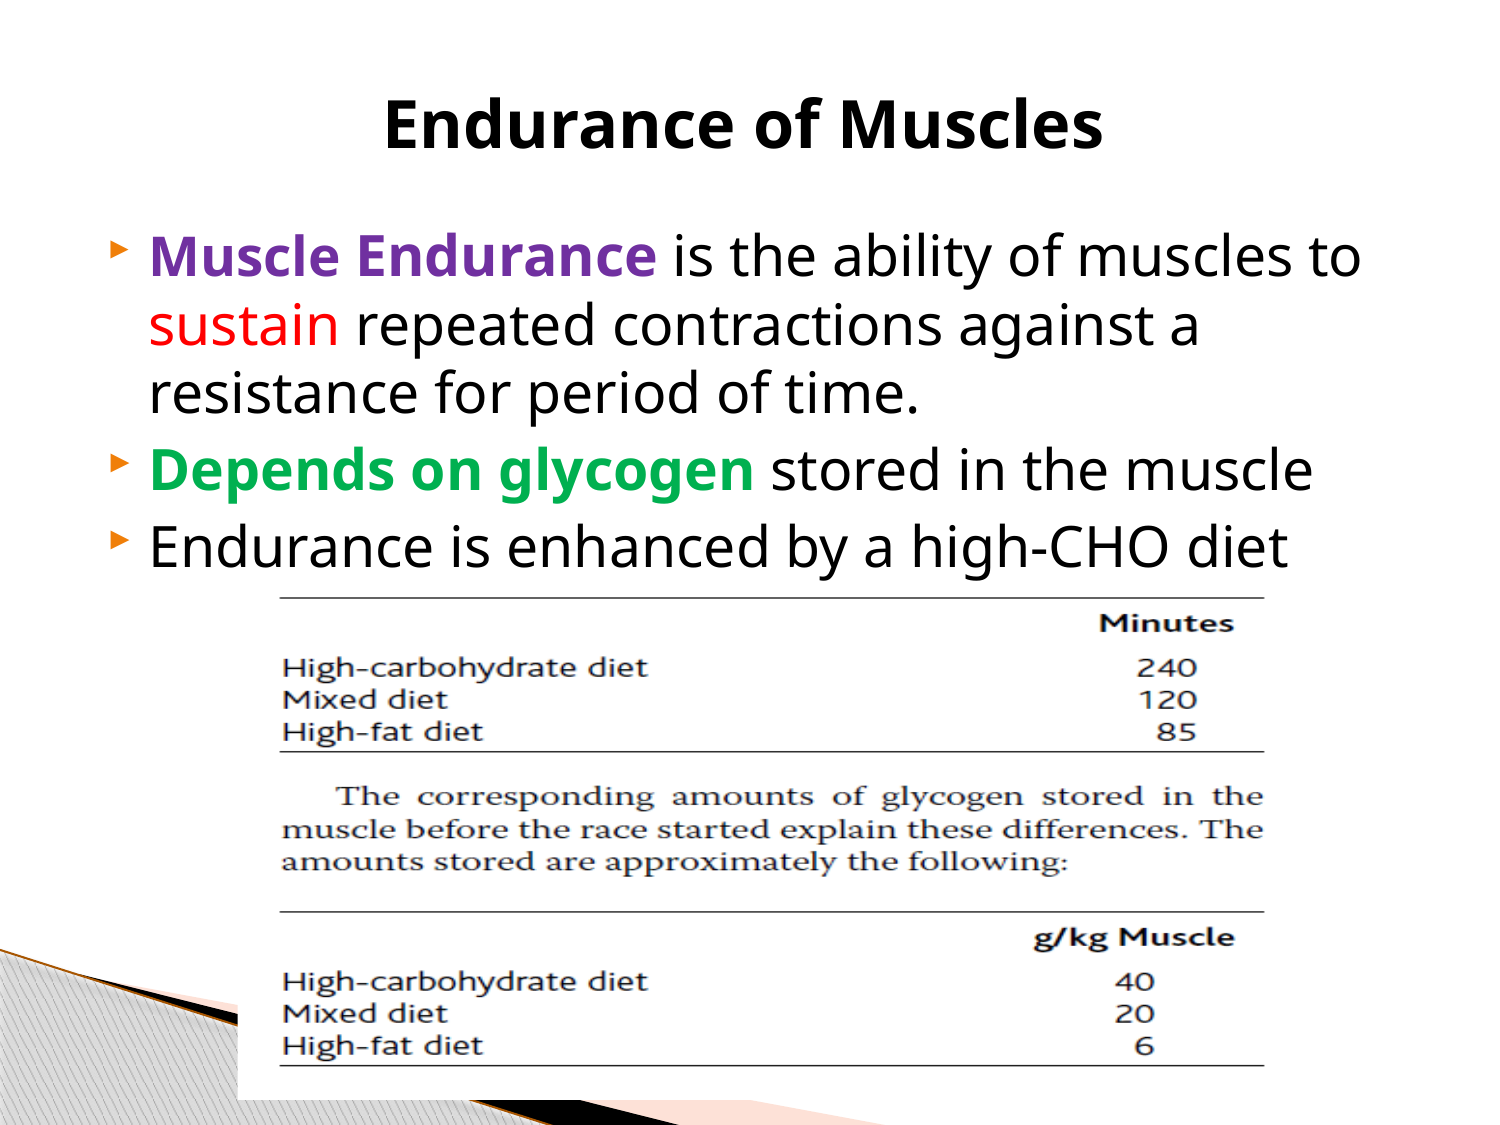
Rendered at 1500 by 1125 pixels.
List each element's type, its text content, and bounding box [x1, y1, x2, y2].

list Muscle Endurance is the ability of muscles to sustain repeated contractions against a resistance for period of time. Depends on glycogen stored in the muscle Endurance is enhanced by a high-CHO diet [75, 212, 1425, 588]
text_box Endurance of Muscles [62, 74, 1425, 170]
picture [237, 587, 1288, 1101]
